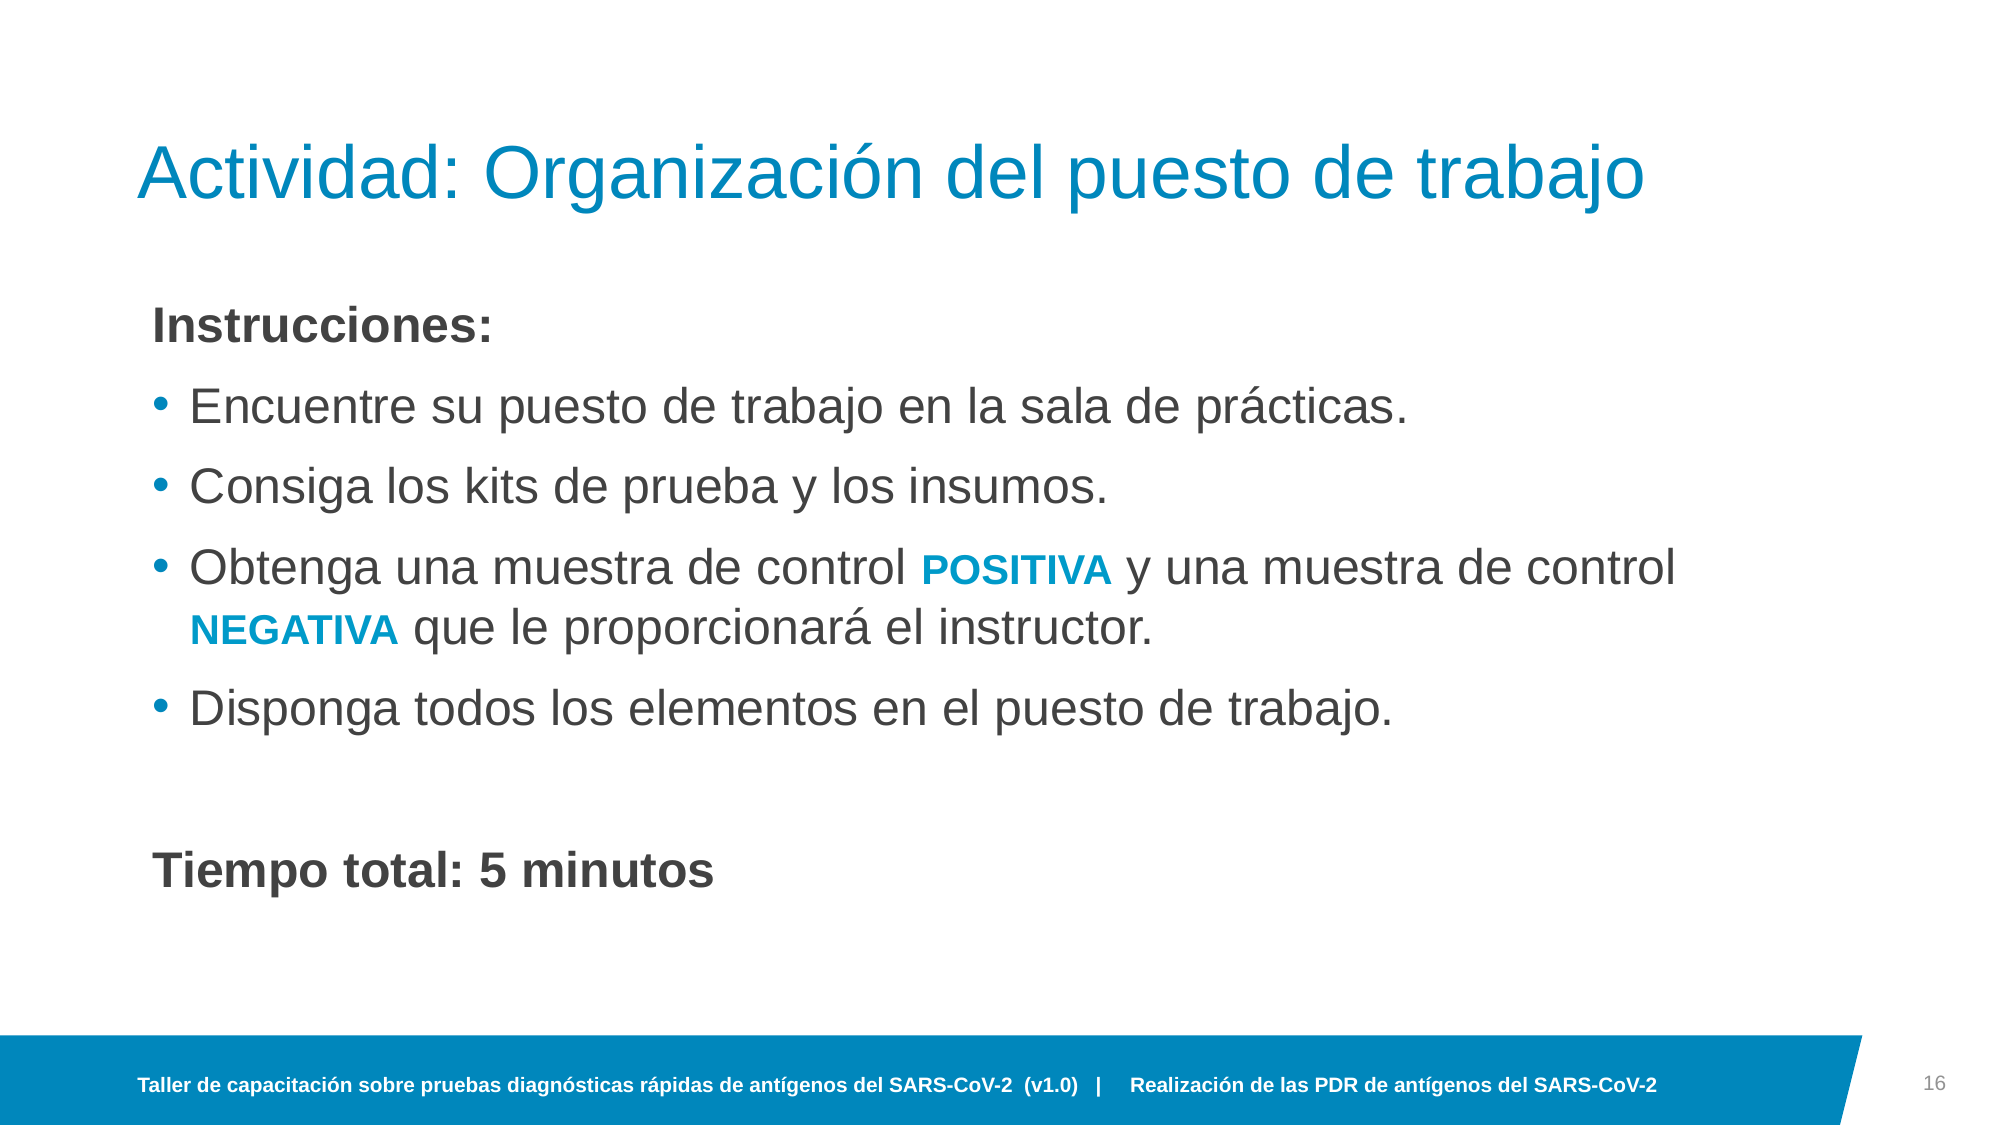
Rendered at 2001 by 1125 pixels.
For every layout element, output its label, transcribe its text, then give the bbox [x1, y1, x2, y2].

list Instrucciones: Encuentre su puesto de trabajo en la sala de prácticas. Consiga los kits de prueba y los insumos. Obtenga una muestra de control POSITIVA y una muestra de control NEGATIVA que le proporcionará el instructor. Disponga todos los elementos en el puesto de trabajo. Tiempo total: 5 minutos [137, 284, 1863, 1014]
footer Taller de capacitación sobre pruebas diagnósticas rápidas de antígenos del SARS-CoV-2 (v1.0) | Realización de las PDR de antígenos del SARS-CoV-2 [137, 1042, 1715, 1125]
slide_number 16 [1862, 1035, 1947, 1125]
title Actividad: Organización del puesto de trabajo [137, 59, 1863, 215]
